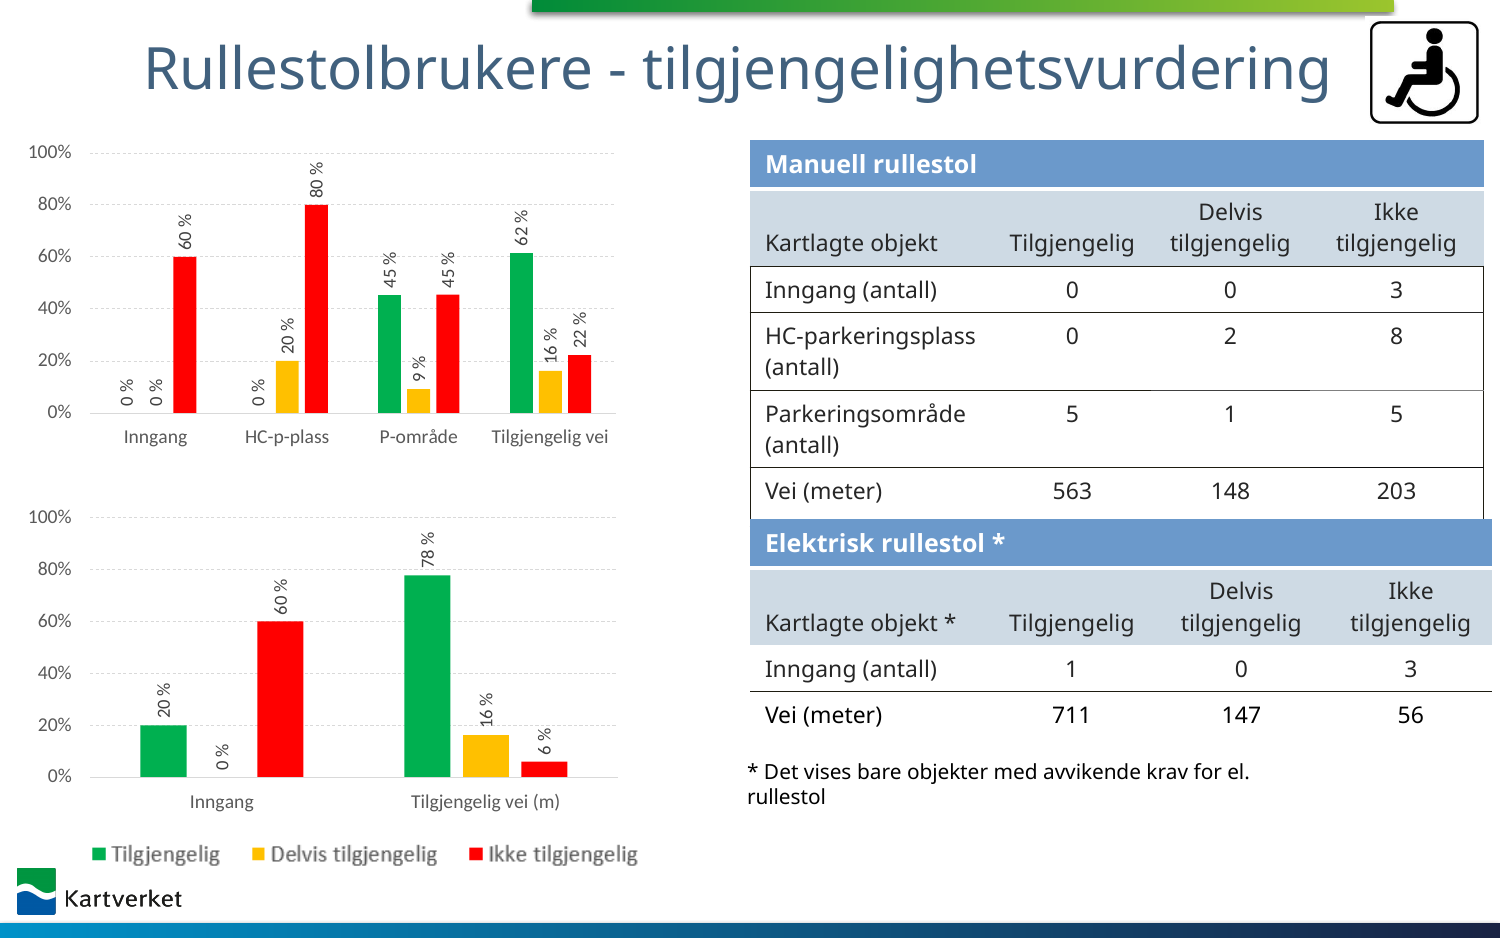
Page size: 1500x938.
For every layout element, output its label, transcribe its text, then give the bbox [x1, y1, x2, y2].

picture [20, 135, 629, 457]
table_cell Kartlagte objekt [750, 191, 994, 266]
table_cell Vei (meter) [750, 692, 991, 738]
table_cell 0 [994, 313, 1151, 390]
table_cell Tilgjengelig [991, 570, 1153, 645]
table_cell Ikke tilgjengelig [1330, 570, 1492, 645]
table_cell 711 [991, 692, 1153, 738]
text_box * Det vises bare objekter med avvikende krav for el. rullestol [732, 751, 1317, 816]
table_cell 56 [1330, 692, 1492, 738]
table_cell Delvis tilgjengelig [1153, 570, 1330, 645]
table_header Manuell rullestol [750, 140, 1484, 187]
table_cell 147 [1153, 692, 1330, 738]
table_cell 0 [1153, 645, 1330, 691]
text_box Rullestolbrukere - tilgjengelighetsvurdering [39, 12, 1348, 109]
table_cell HC-parkeringsplass (antall) [751, 313, 994, 390]
table_cell 148 [1151, 468, 1310, 519]
table_cell 563 [994, 468, 1151, 519]
table_cell 3 [1330, 645, 1492, 691]
table_cell 1 [991, 645, 1153, 691]
table_cell 8 [1310, 313, 1483, 390]
table_cell 0 [1151, 267, 1310, 312]
table_cell Vei (meter) [751, 468, 994, 519]
table_cell 5 [1310, 391, 1483, 467]
table_header Elektrisk rullestol * [750, 519, 1492, 566]
table_cell Ikke tilgjengelig [1310, 191, 1484, 266]
table_cell Parkeringsområde (antall) [751, 391, 994, 467]
table_cell Inngang (antall) [751, 267, 994, 312]
picture [1365, 16, 1484, 129]
table_cell Tilgjengelig [994, 191, 1151, 266]
table_cell Kartlagte objekt * [750, 570, 991, 645]
table_cell 203 [1310, 468, 1483, 519]
picture [86, 838, 643, 870]
table_cell 5 [994, 391, 1151, 467]
table_cell Delvis tilgjengelig [1151, 191, 1310, 266]
table_cell 1 [1151, 391, 1310, 467]
picture [20, 499, 630, 822]
table_cell Inngang (antall) [750, 645, 991, 691]
table_cell 3 [1310, 267, 1483, 312]
table_cell 0 [994, 267, 1151, 312]
table_cell 2 [1151, 313, 1310, 390]
